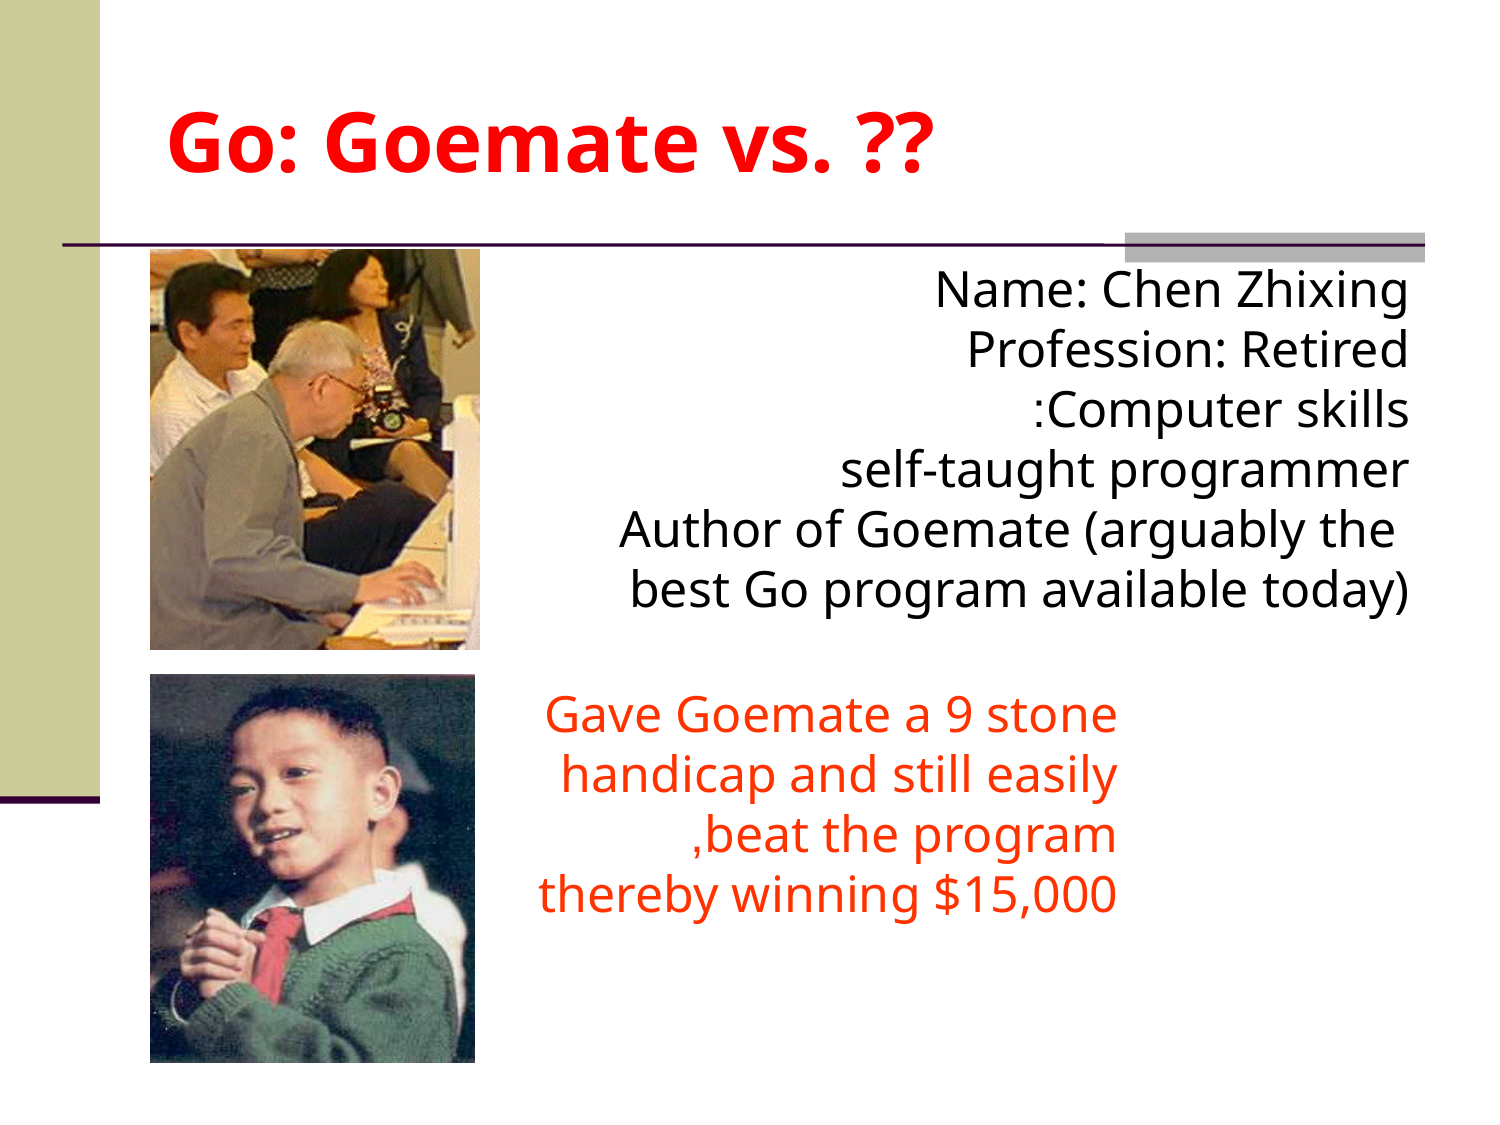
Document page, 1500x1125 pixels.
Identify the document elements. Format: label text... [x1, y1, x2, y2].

title Go: Goemate vs. ?? [149, 45, 1426, 234]
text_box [149, 674, 1133, 1063]
picture [149, 249, 480, 651]
text_box Name: Chen Zhixing Profession: Retired Computer skills: self-taught programmer Author of Goemate (arguably the best Go program available today) [524, 249, 1425, 685]
